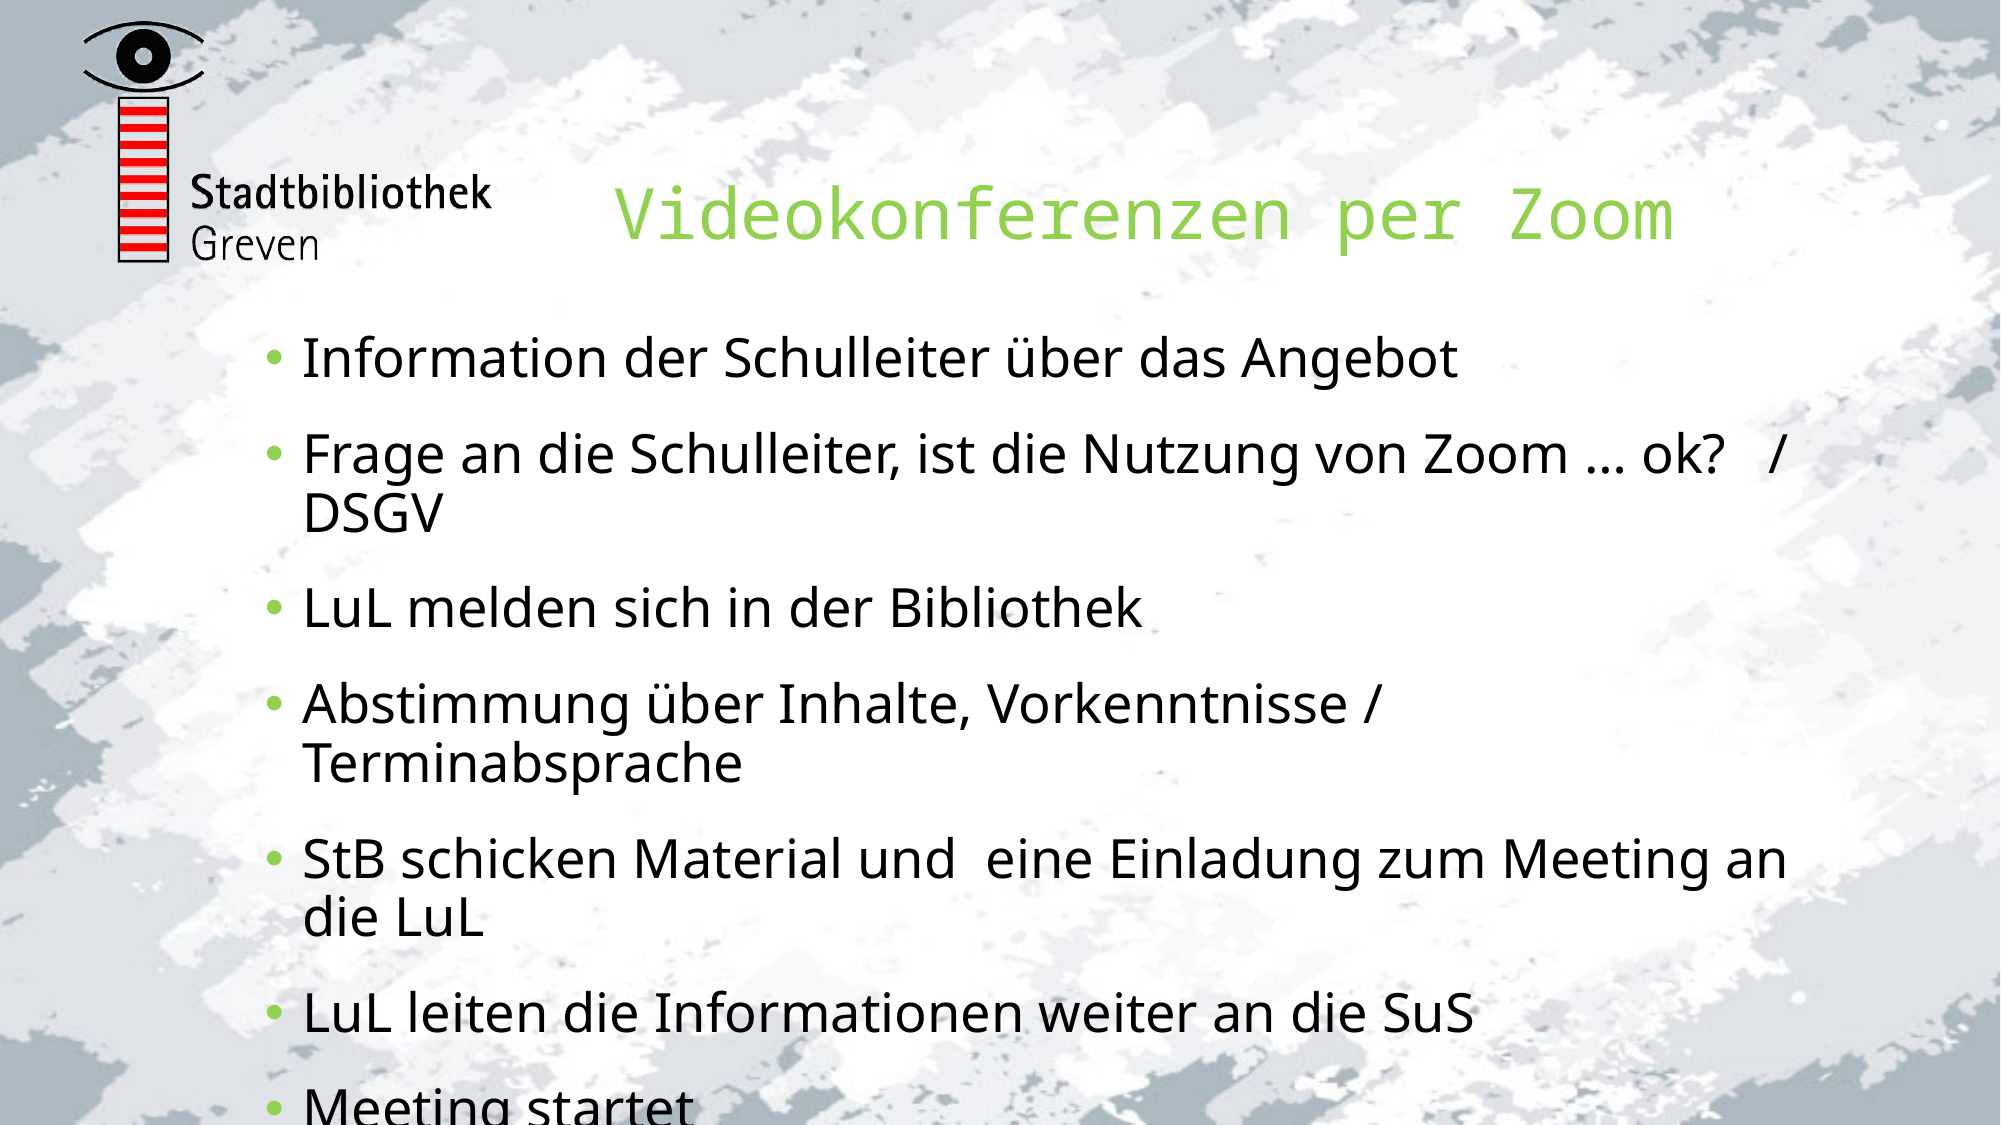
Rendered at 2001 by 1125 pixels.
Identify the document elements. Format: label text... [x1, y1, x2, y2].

picture [0, 0, 2001, 1125]
title Videokonferenzen per Zoom [598, 75, 1750, 263]
list Information der Schulleiter über das Angebot Frage an die Schulleiter, ist die Nutzung von Zoom … ok? / DSGV LuL melden sich in der Bibliothek Abstimmung über Inhalte, Vorkenntnisse / Terminabsprache StB schicken Material und eine Einladung zum Meeting an die LuL LuL leiten die Informationen weiter an die SuS Meeting startet [249, 323, 1830, 1024]
